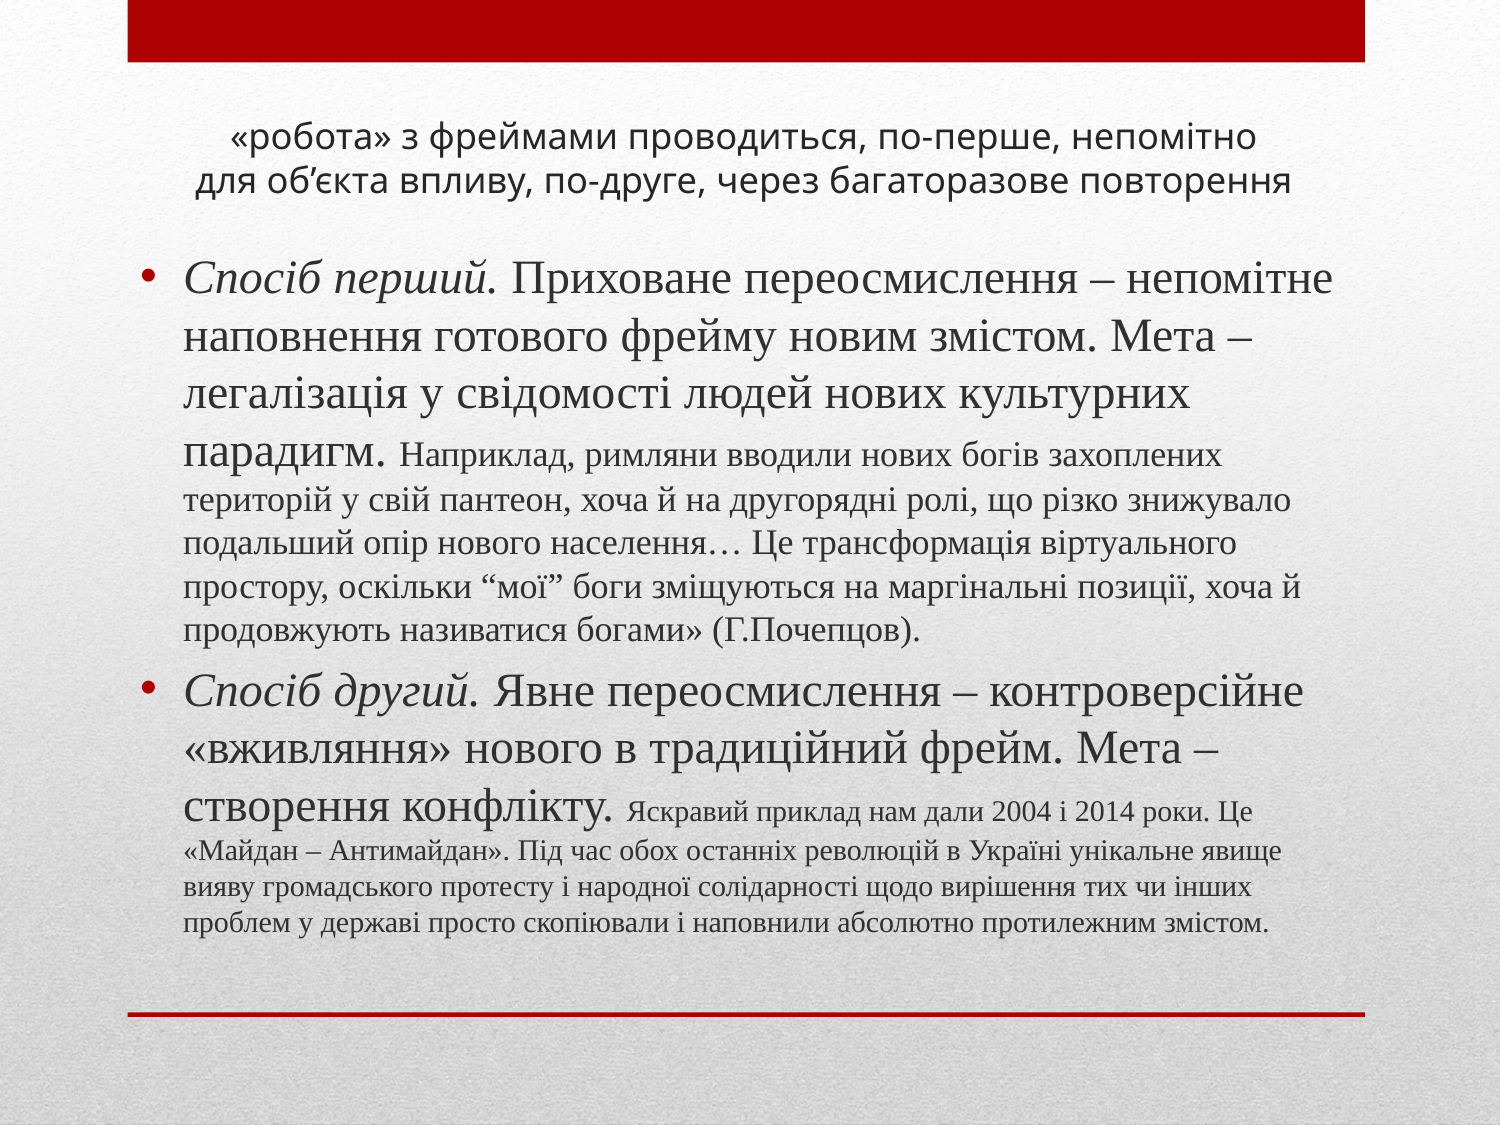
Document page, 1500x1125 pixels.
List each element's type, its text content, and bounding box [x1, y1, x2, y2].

list Спосіб перший. Приховане переосмислення – непомітне наповнення готового фрейму новим змістом. Мета – легалізація у свідомості людей нових культурних парадигм. Наприклад, римляни вводили нових богів захоплених територій у свій пантеон, хоча й на другорядні ролі, що різко знижувало подальший опір нового населення… Це трансформація віртуального простору, оскільки “мої” боги зміщуються на маргінальні позиції, хоча й продовжують називатися богами» (Г.Почепцов). Спосіб другий. Явне переосмислення – контроверсійне «вживляння» нового в традиційний фрейм. Мета – створення конфлікту. Яскравий приклад нам дали 2004 і 2014 роки. Це «Майдан – Антимайдан». Під час обох останніх революцій в Україні унікальне явище вияву громадського протесту і народної солідарності щодо вирішення тих чи інших проблем у державі просто скопіювали і наповнили абсолютно протилежним змістом. [125, 231, 1363, 953]
title «робота» з фреймами проводиться, по-перше, непомітно для об’єкта впливу, по-друге, через багаторазове повторення [123, 78, 1365, 209]
